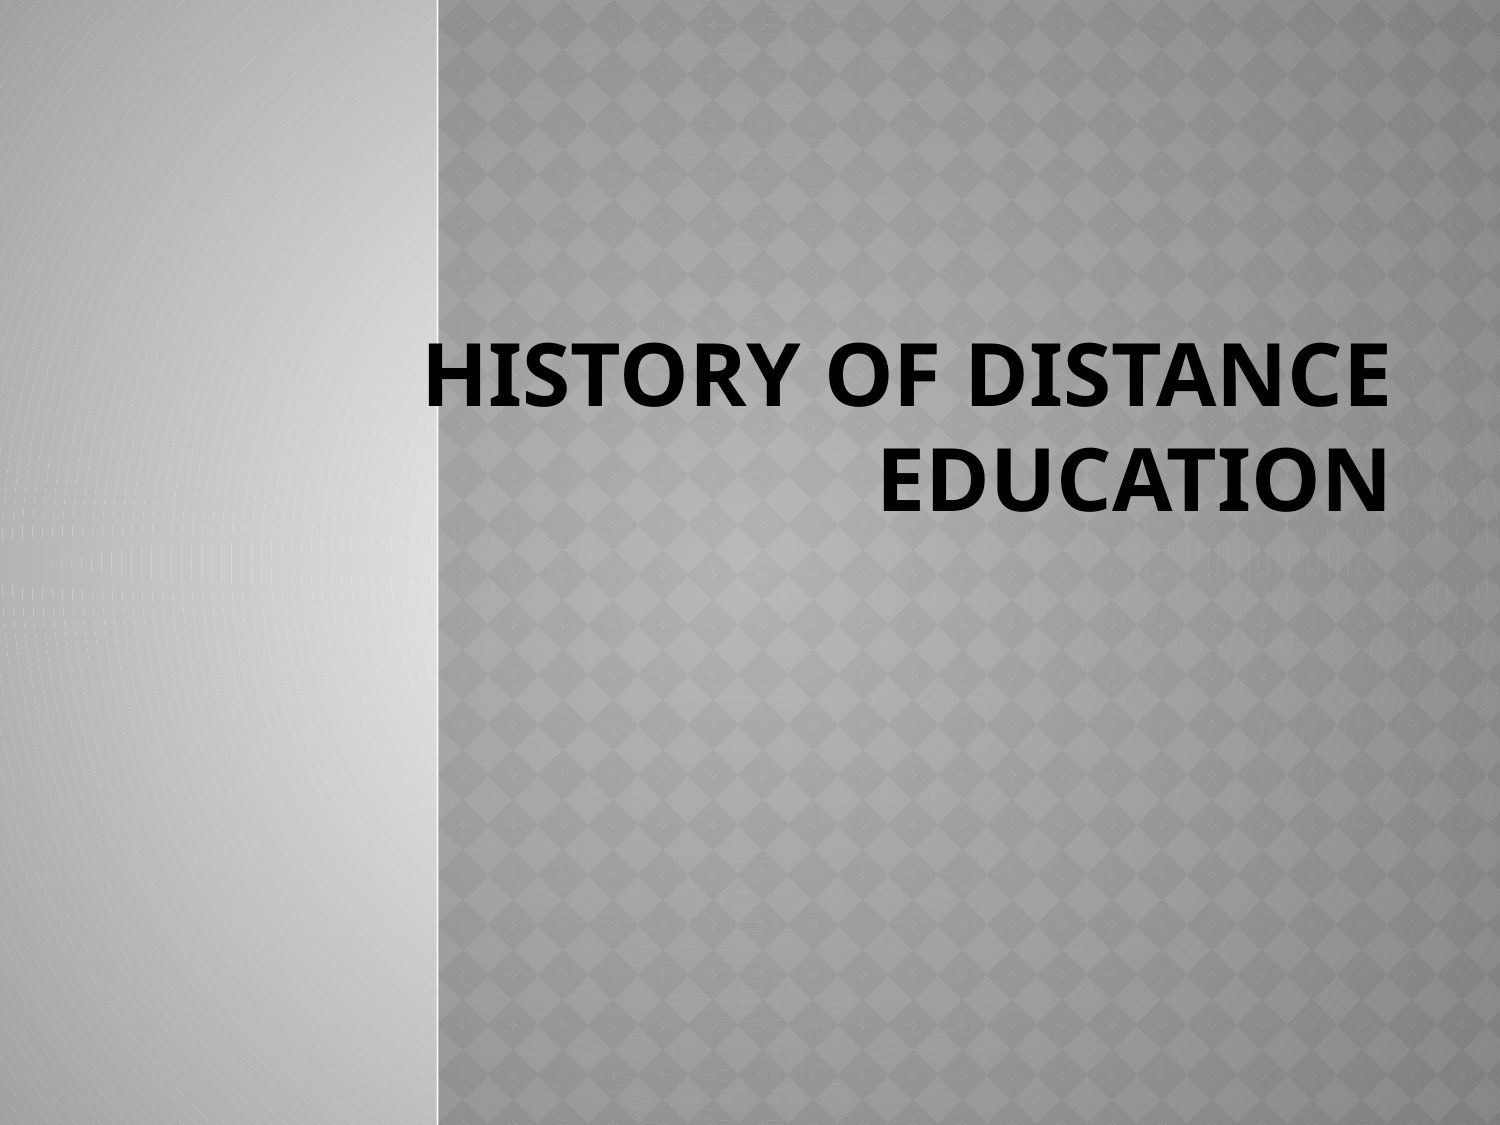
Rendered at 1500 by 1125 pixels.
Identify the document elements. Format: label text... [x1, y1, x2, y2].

title History of Distance education [125, 287, 1400, 529]
